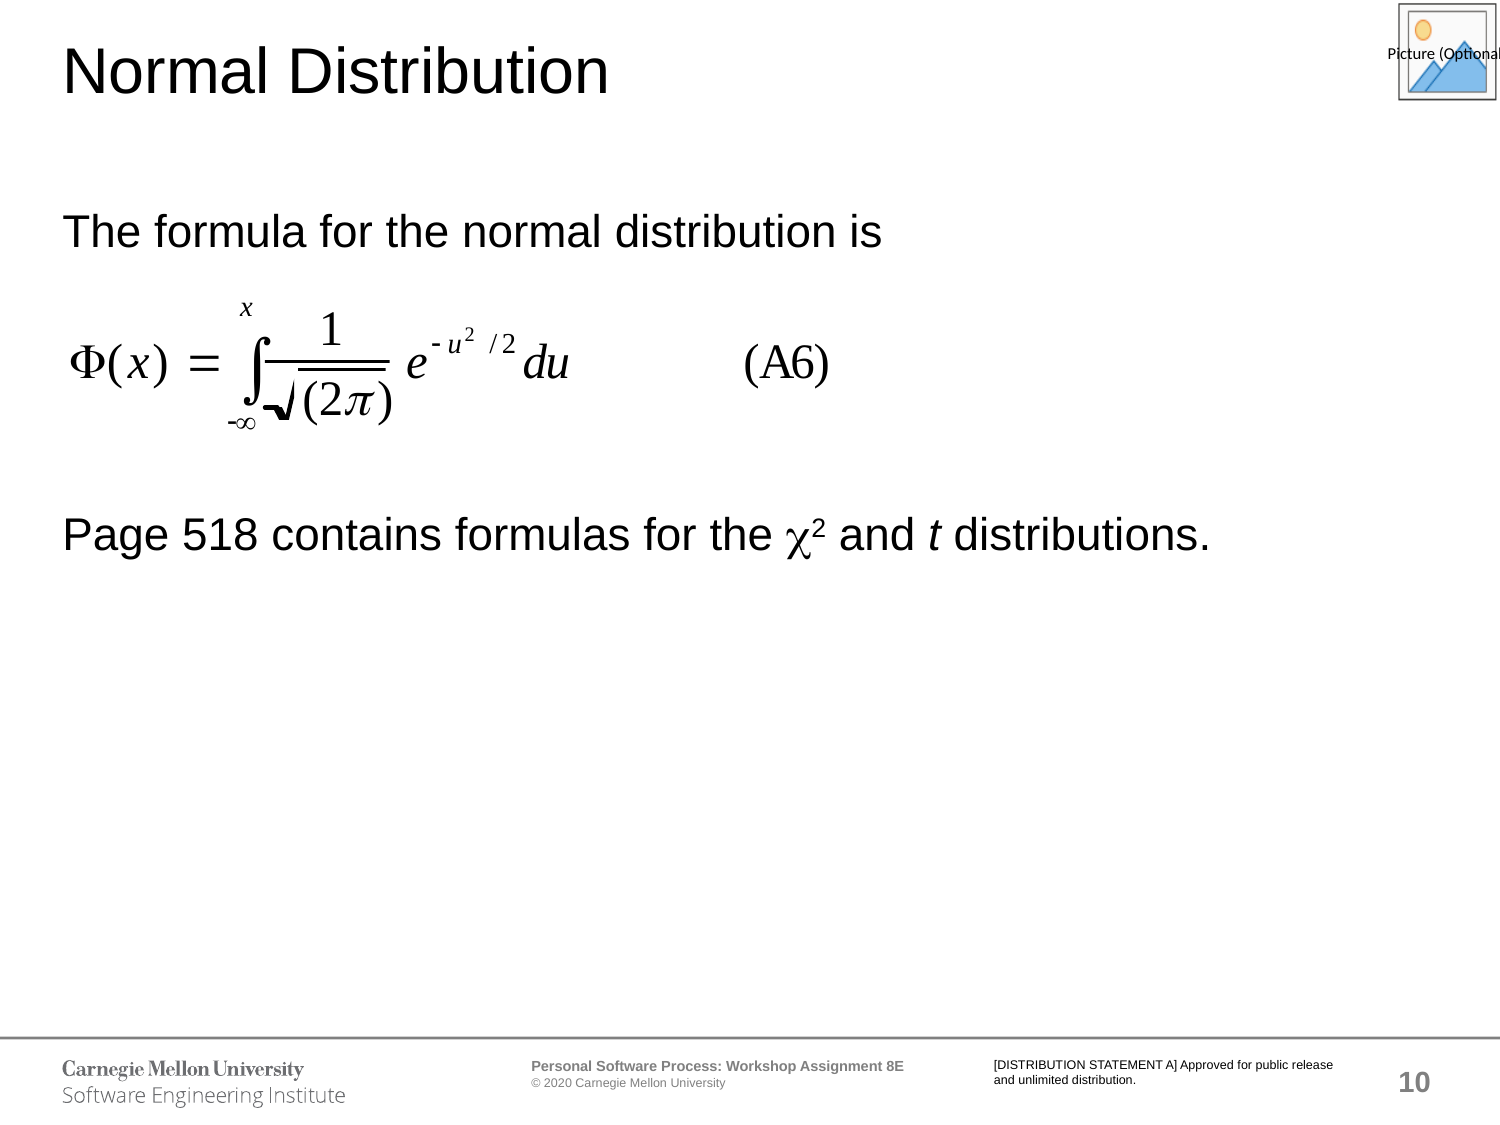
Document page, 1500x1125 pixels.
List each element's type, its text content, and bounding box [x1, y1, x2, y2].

title Normal Distribution [62, 37, 1338, 182]
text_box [65, 296, 814, 445]
list The formula for the normal distribution is Page 518 contains formulas for the 2 and t distributions. [62, 201, 1431, 1000]
picture [1394, 0, 1500, 105]
